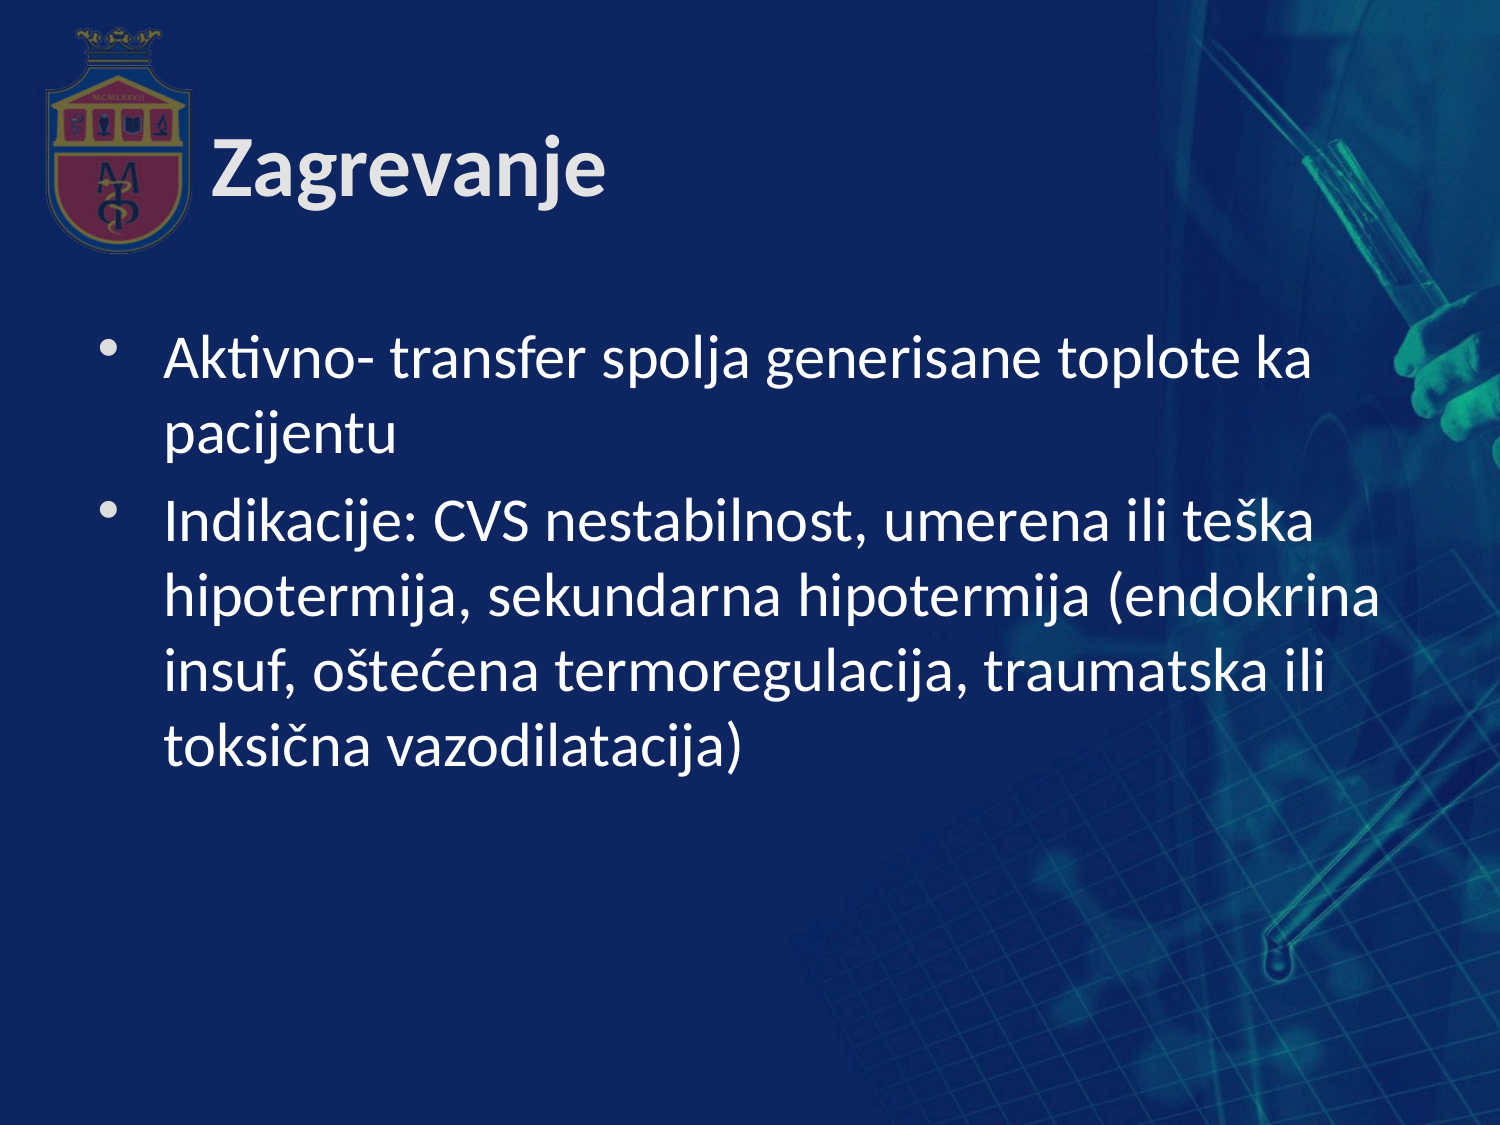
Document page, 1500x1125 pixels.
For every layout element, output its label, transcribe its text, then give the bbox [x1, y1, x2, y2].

title Zagrevanje [117, 46, 1468, 277]
picture [0, 0, 1500, 1125]
list Aktivno- transfer spolja generisane toplote ka pacijentu Indikacije: CVS nestabilnost, umerena ili teška hipotermija, sekundarna hipotermija (endokrina insuf, oštećena termoregulacija, traumatska ili toksična vazodilatacija) [75, 308, 1425, 1059]
